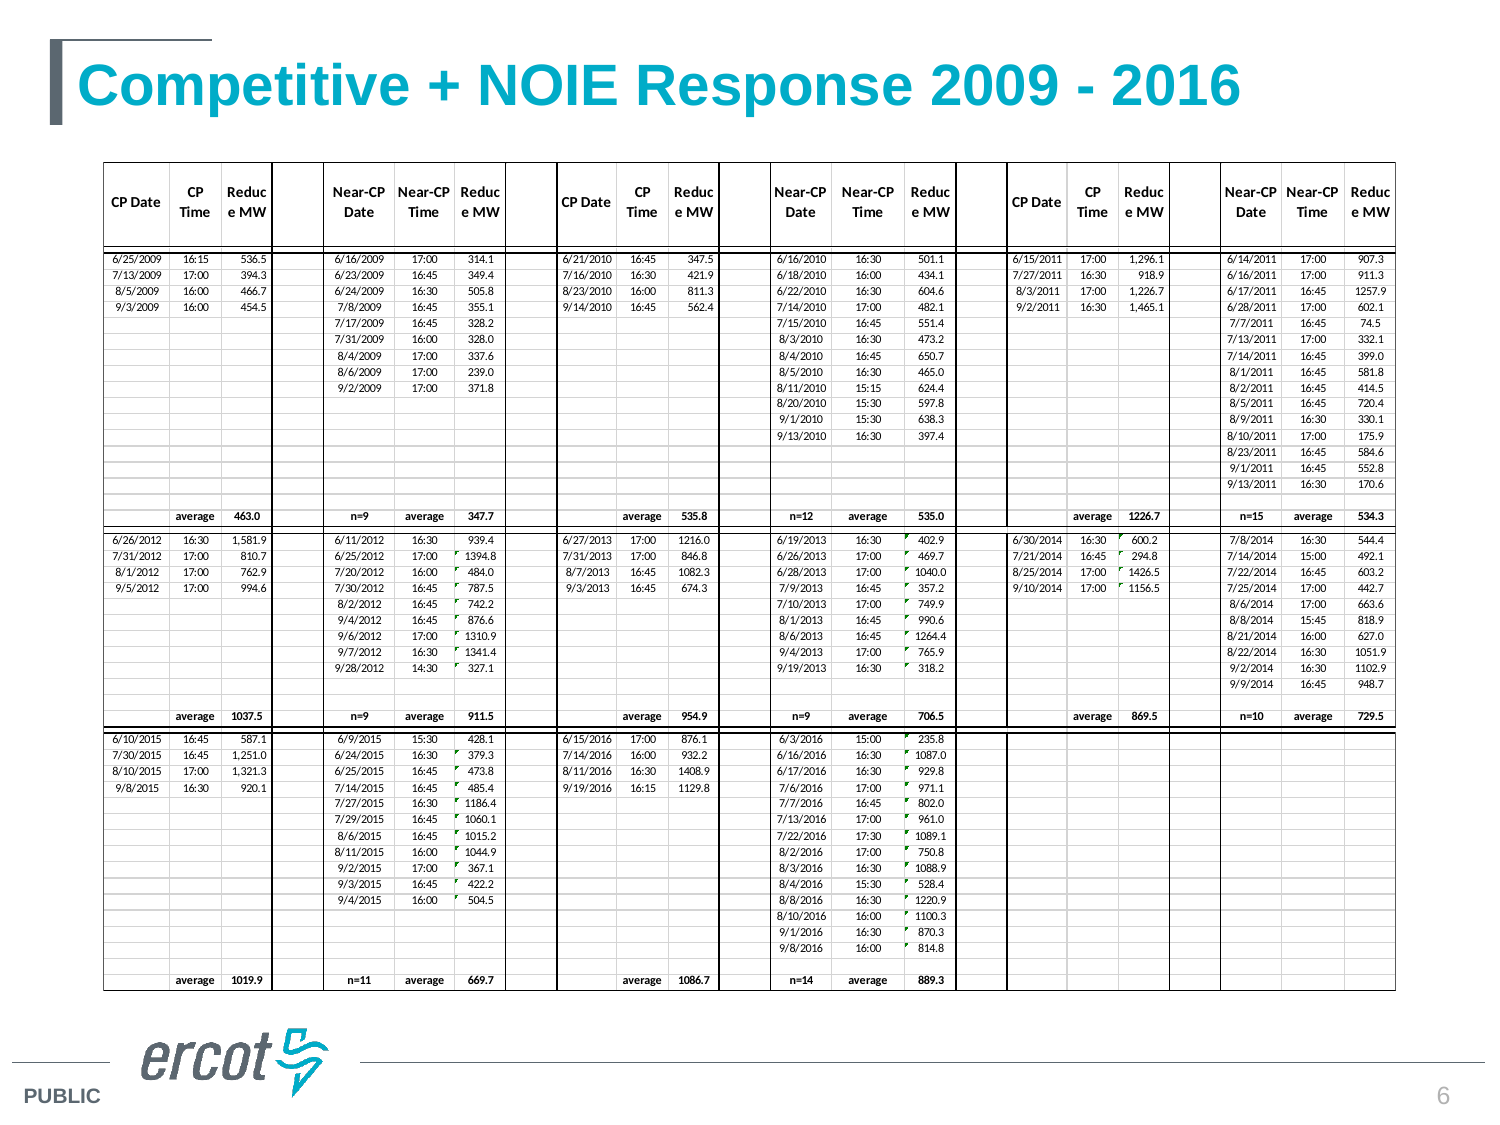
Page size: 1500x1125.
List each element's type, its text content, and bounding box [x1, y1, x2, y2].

slide_number 6 [1400, 1076, 1488, 1113]
picture [137, 1024, 332, 1100]
title Competitive + NOIE Response 2009 - 2016 [62, 39, 1450, 125]
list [103, 162, 1397, 992]
